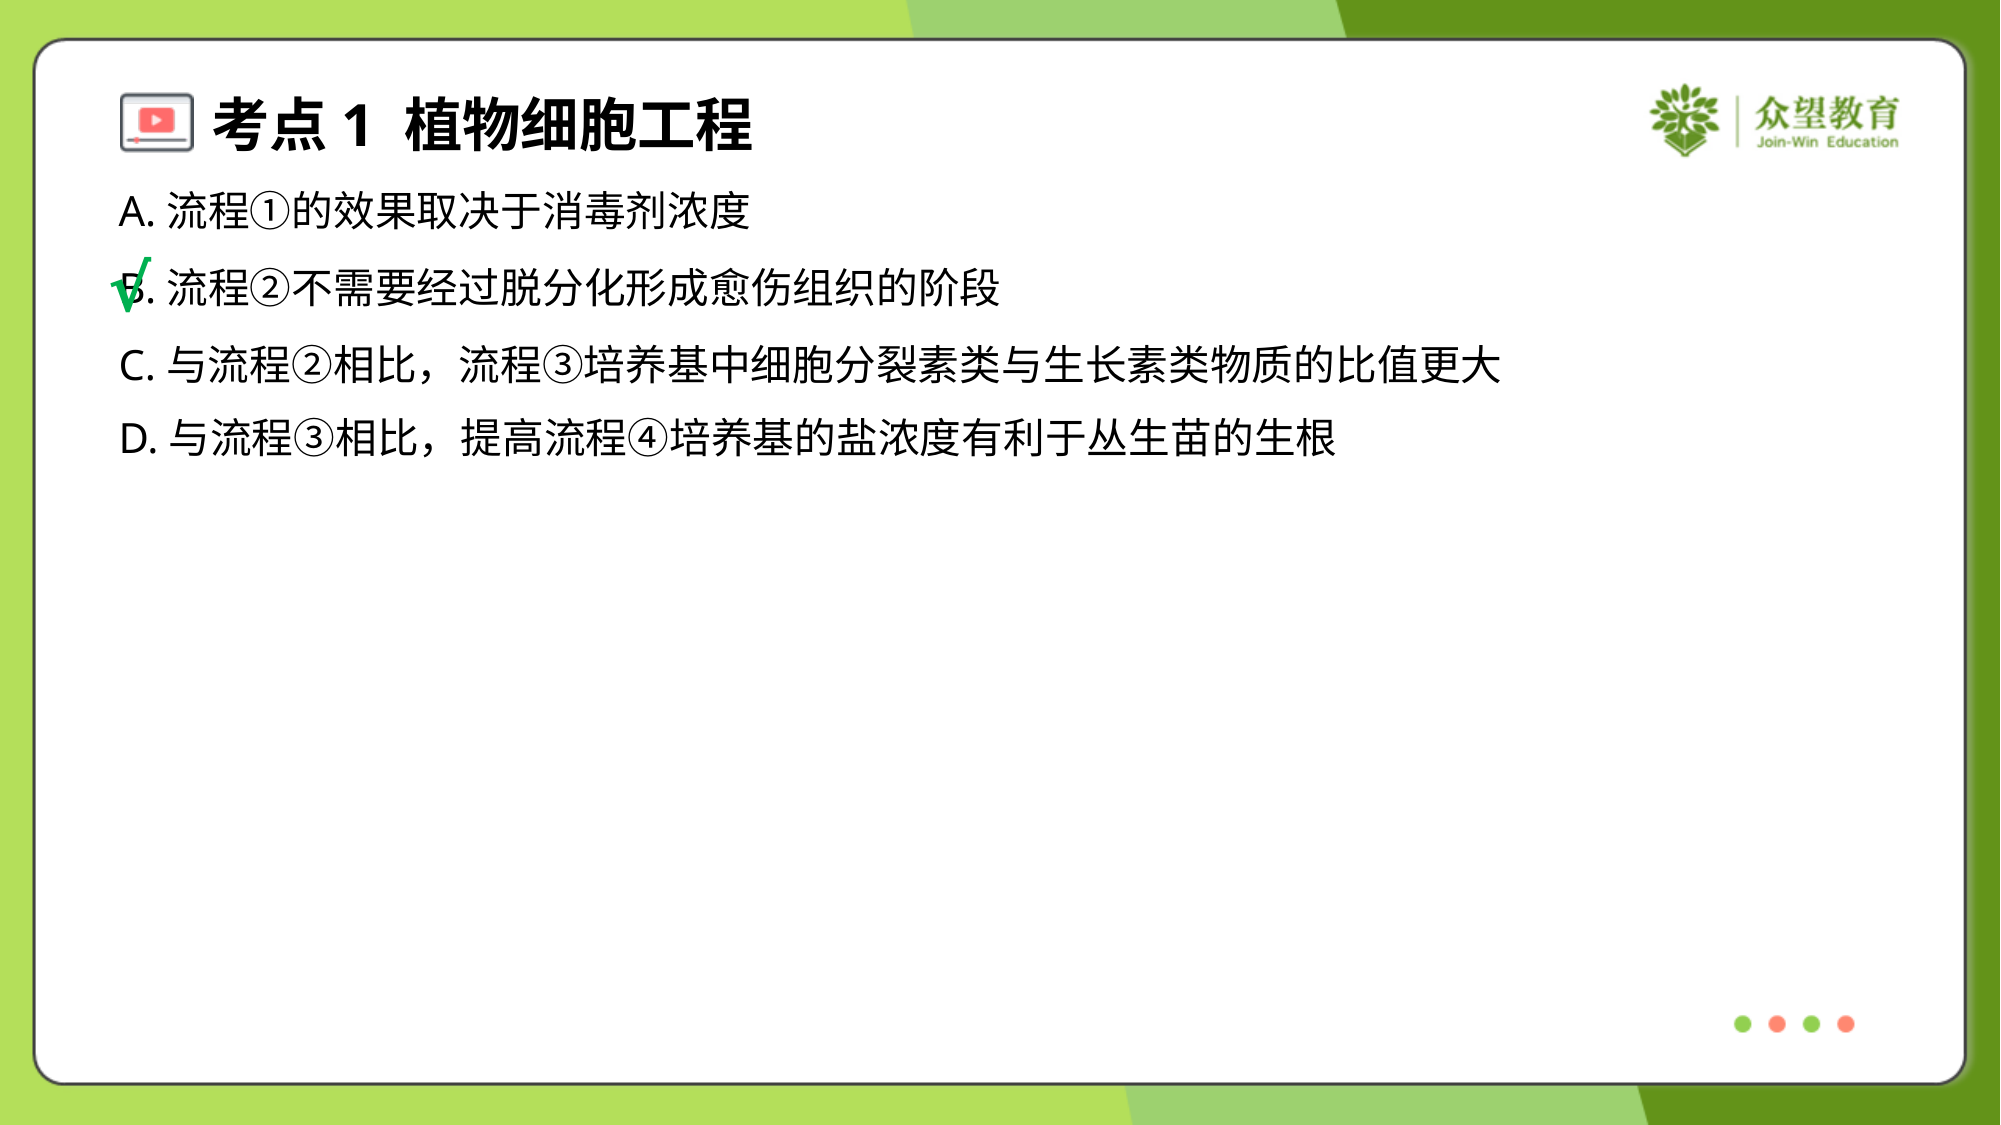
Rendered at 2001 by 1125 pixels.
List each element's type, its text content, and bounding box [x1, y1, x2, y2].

picture [0, 0, 2000, 1125]
text_box √ [108, 246, 152, 325]
text_box A.流程①的效果取决于消毒剂浓度 B.流程②不需要经过脱分化形成愈伤组织的阶段 C.与流程②相比，流程③培养基中细胞分裂素类与生长素类物质的比值更大 D.与流程③相比，提高流程④培养基的盐浓度有利于丛生苗的生根 [118, 159, 1883, 455]
